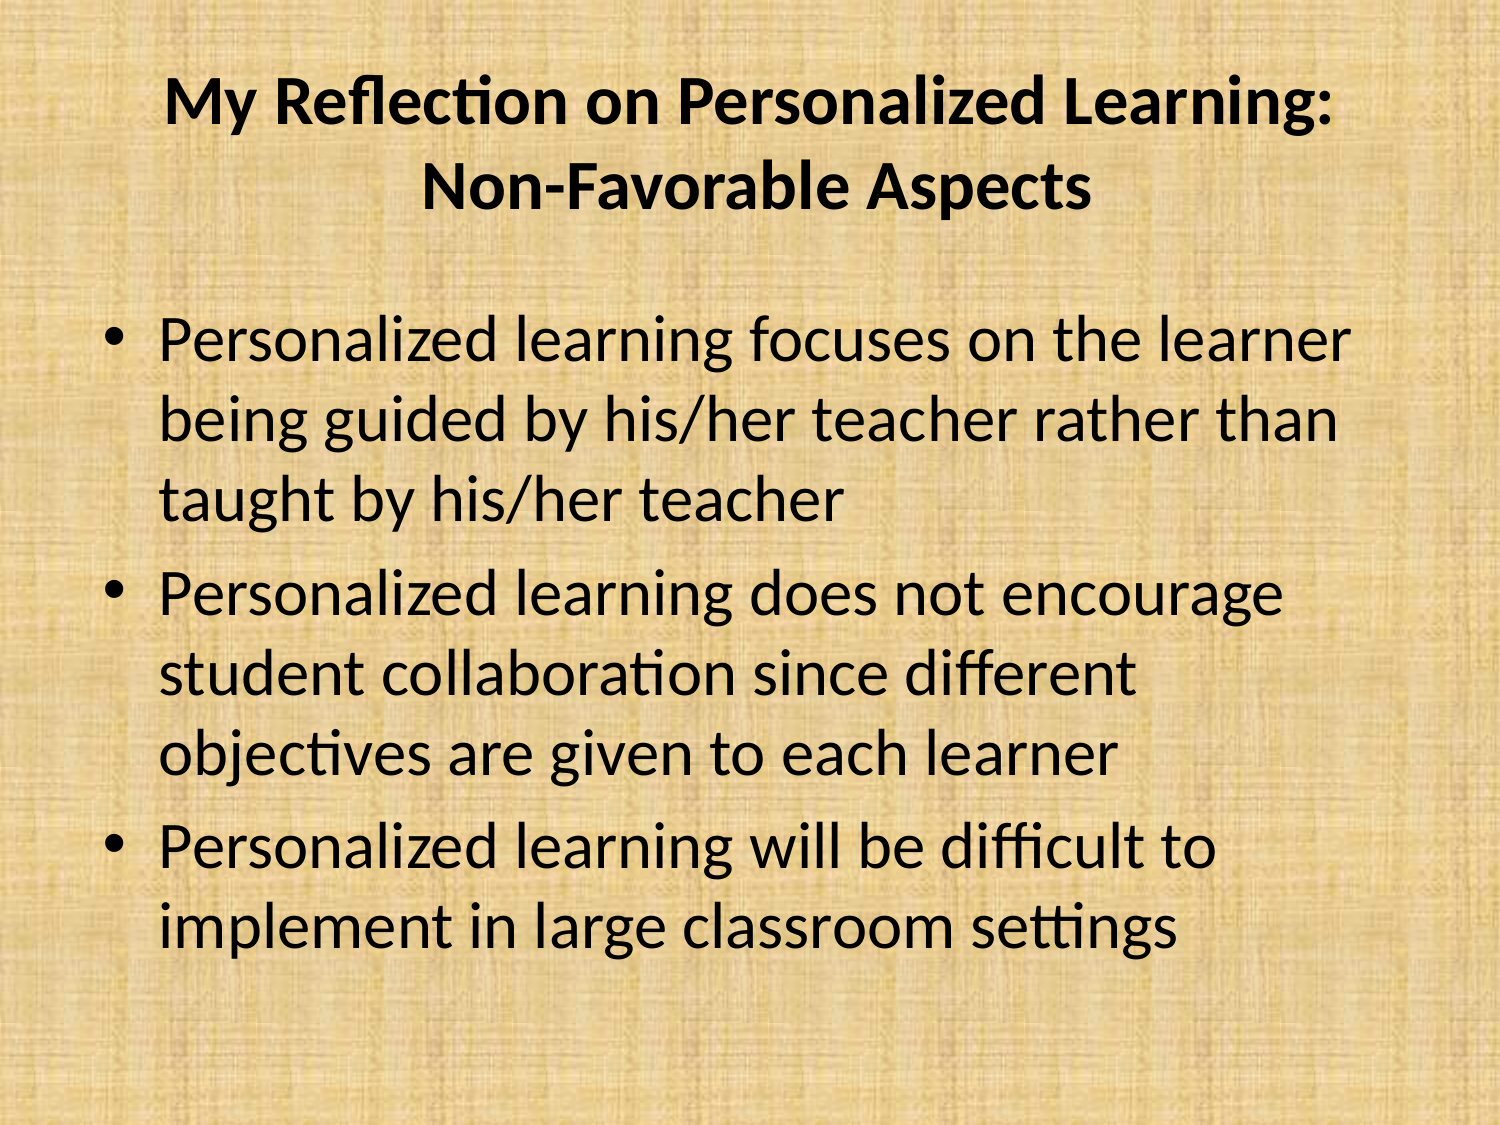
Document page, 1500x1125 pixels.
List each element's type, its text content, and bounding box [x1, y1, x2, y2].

list Personalized learning focuses on the learner being guided by his/her teacher rather than taught by his/her teacher Personalized learning does not encourage student collaboration since different objectives are given to each learner Personalized learning will be difficult to implement in large classroom settings [87, 287, 1425, 1005]
picture [0, 0, 1500, 1125]
title My Reflection on Personalized Learning: Non-Favorable Aspects [75, 45, 1425, 233]
